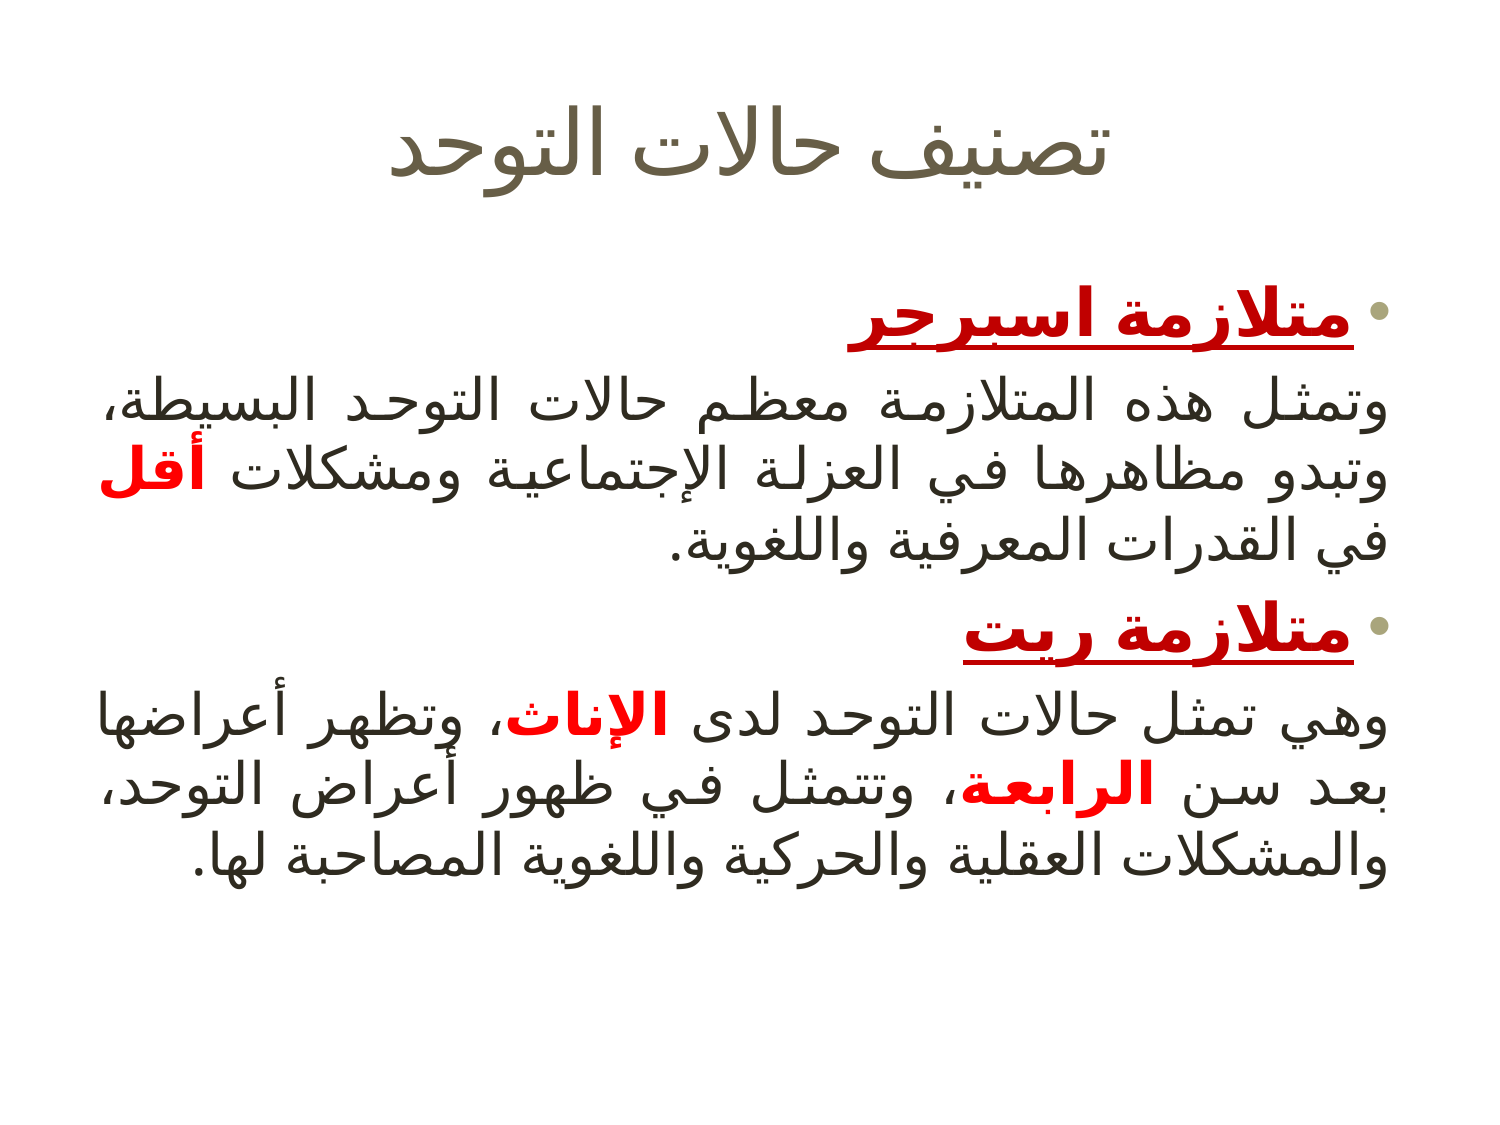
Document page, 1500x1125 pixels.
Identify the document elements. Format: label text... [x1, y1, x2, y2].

title تصنيف حالات التوحد [75, 45, 1425, 233]
list متلازمة اسبرجر وتمثل هذه المتلازمة معظم حالات التوحد البسيطة، وتبدو مظاهرها في العزلة الإجتماعية ومشكلات أقل في القدرات المعرفية واللغوية. متلازمة ريت وهي تمثل حالات التوحد لدى الإناث، وتظهر أعراضها بعد سن الرابعة، وتتمثل في ظهور أعراض التوحد، والمشكلات العقلية والحركية واللغوية المصاحبة لها. [75, 262, 1425, 1005]
